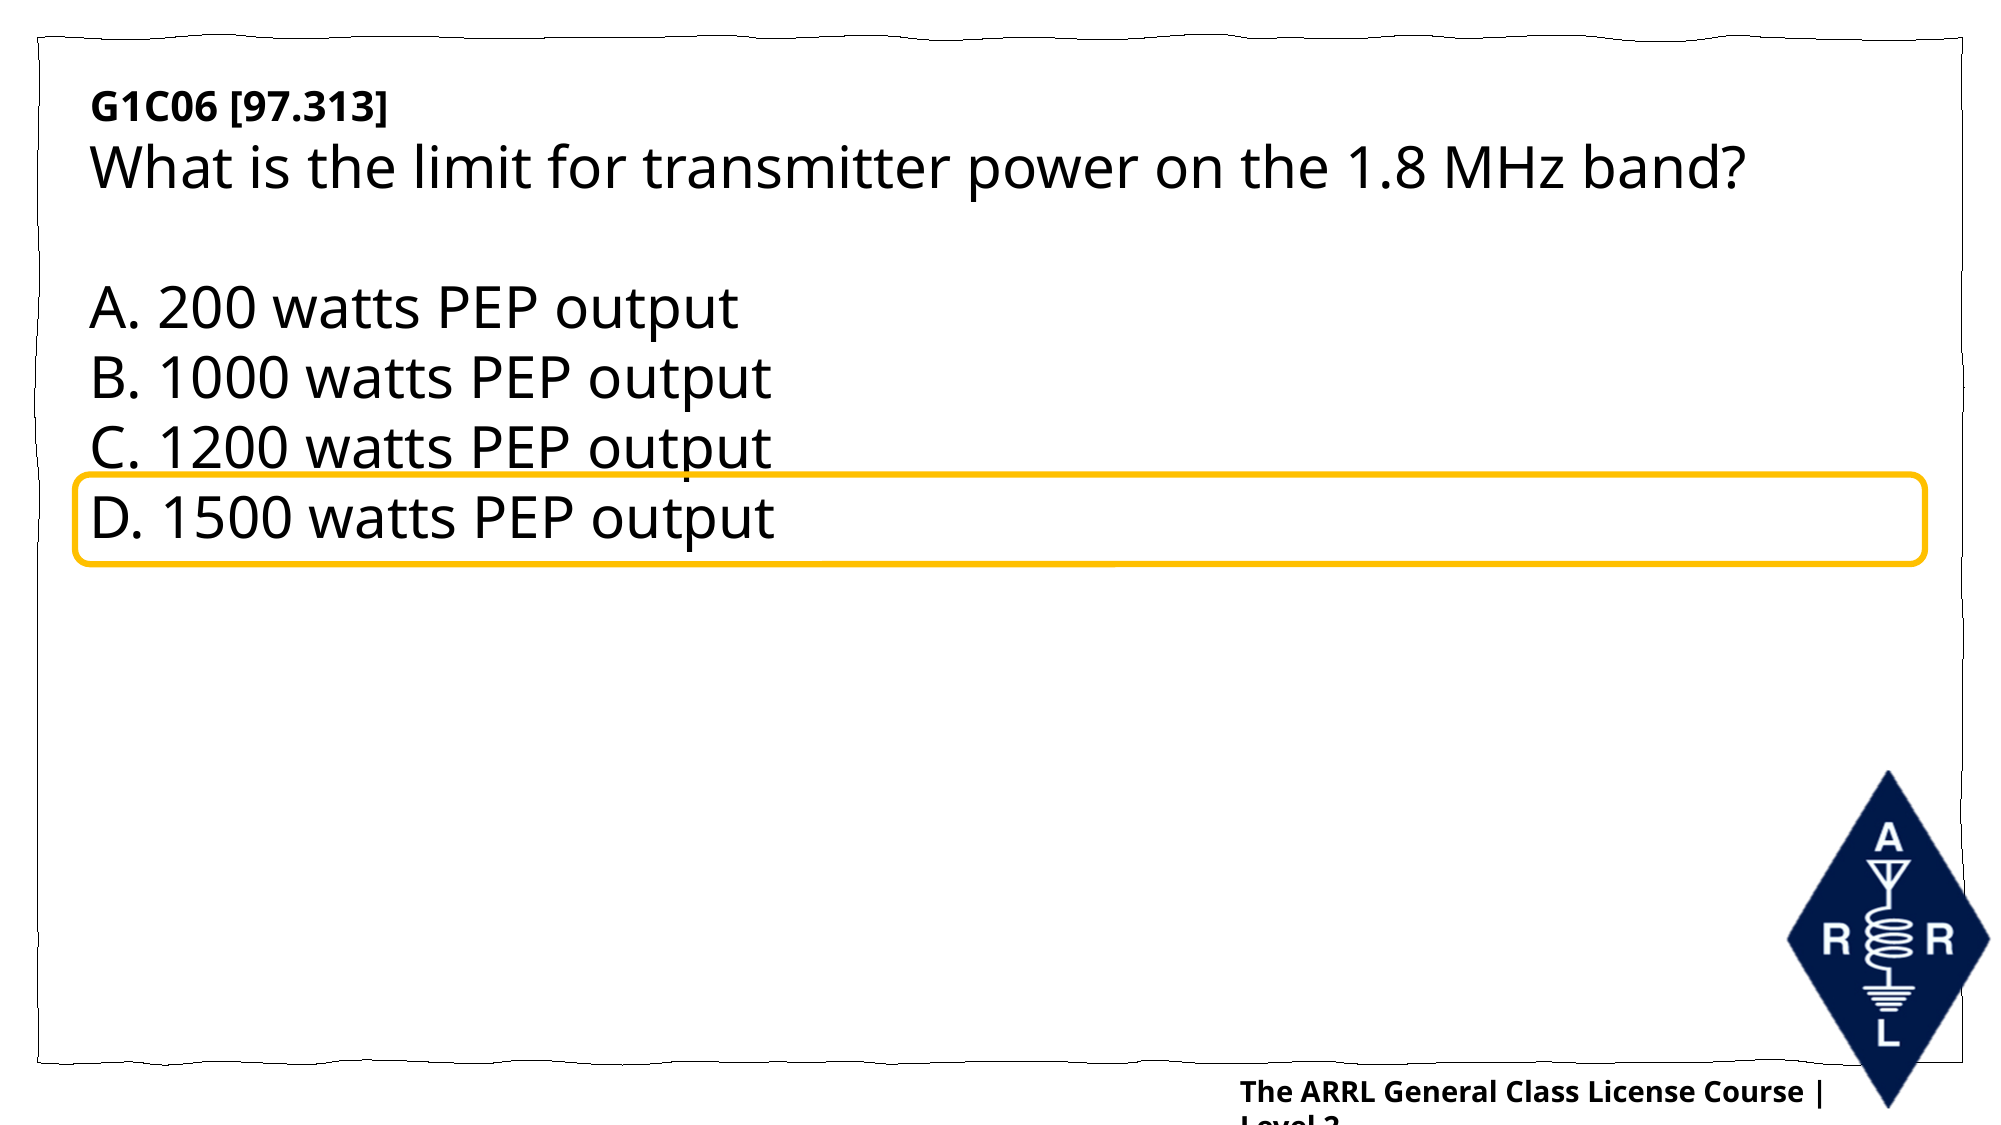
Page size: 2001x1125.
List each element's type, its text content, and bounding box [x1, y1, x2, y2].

text_box [73, 473, 1927, 566]
text_box G1C06 [97.313] What is the limit for transmitter power on the 1.8 MHz band? A. 200 watts PEP output B. 1000 watts PEP output C. 1200 watts PEP output D. 1500 watts PEP output [75, 72, 1850, 481]
picture [1773, 752, 1999, 1125]
